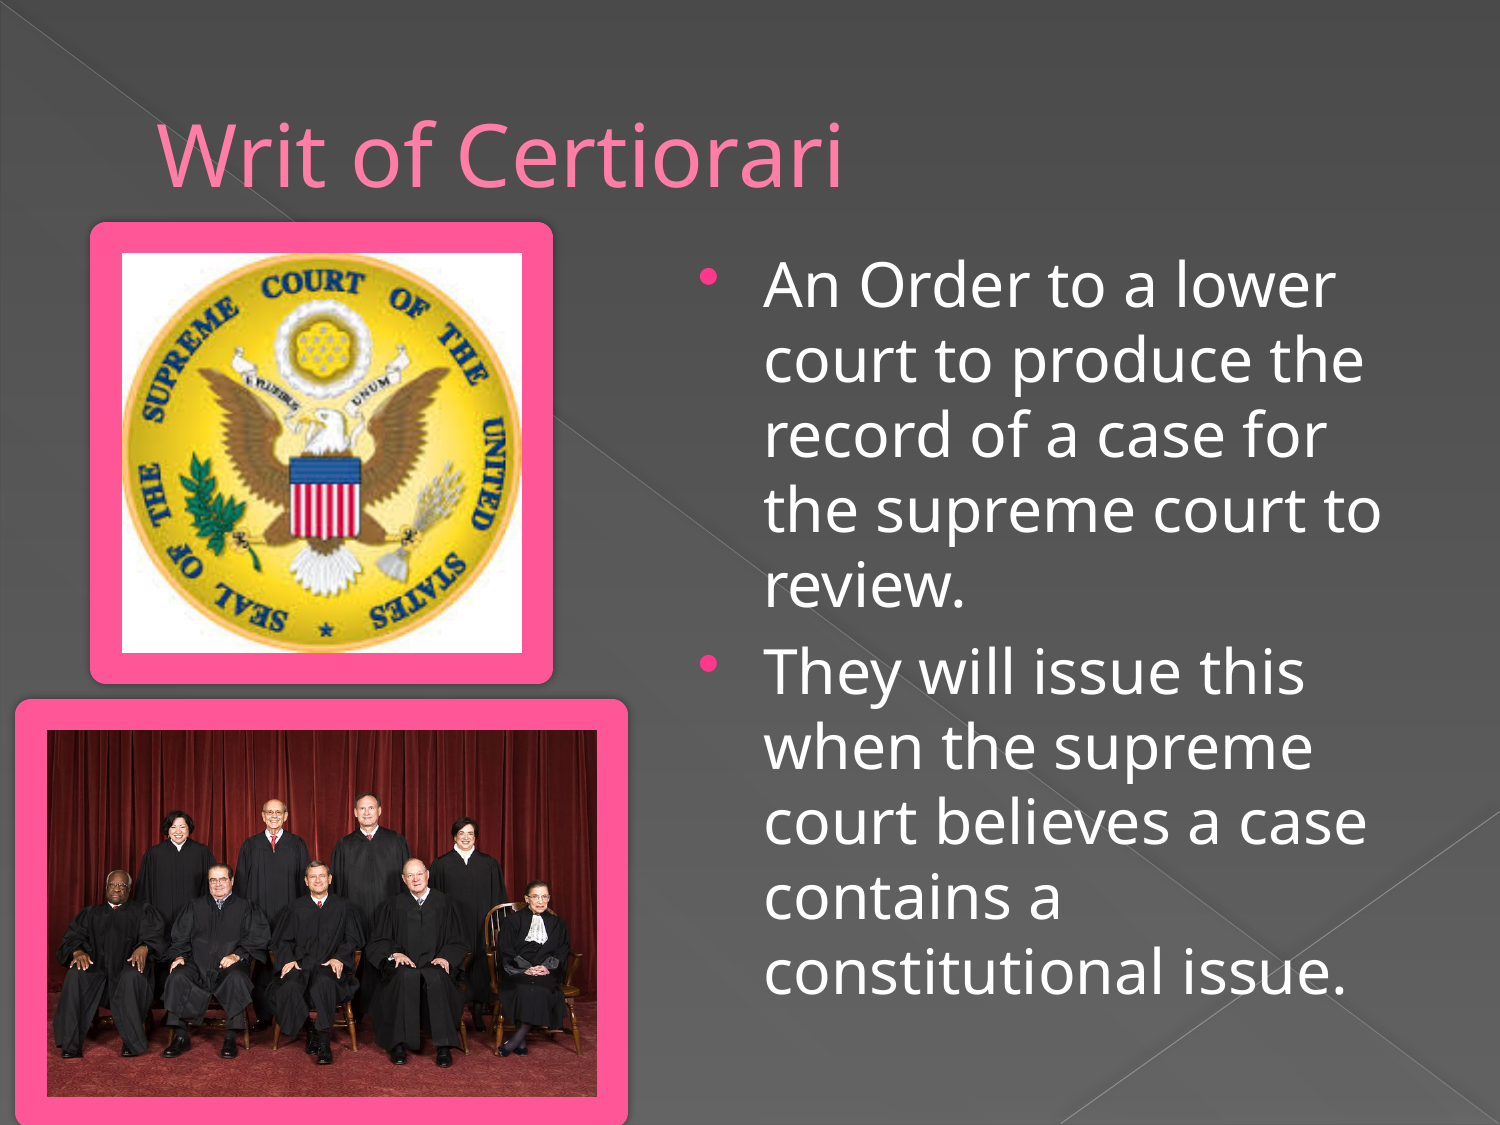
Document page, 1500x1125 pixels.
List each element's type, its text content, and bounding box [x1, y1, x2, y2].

title Writ of Certiorari [62, 37, 1413, 267]
picture [46, 730, 597, 1098]
list An Order to a lower court to produce the record of a case for the supreme court to review. They will issue this when the supreme court believes a case contains a constitutional issue. [675, 237, 1438, 1098]
picture [121, 252, 522, 654]
